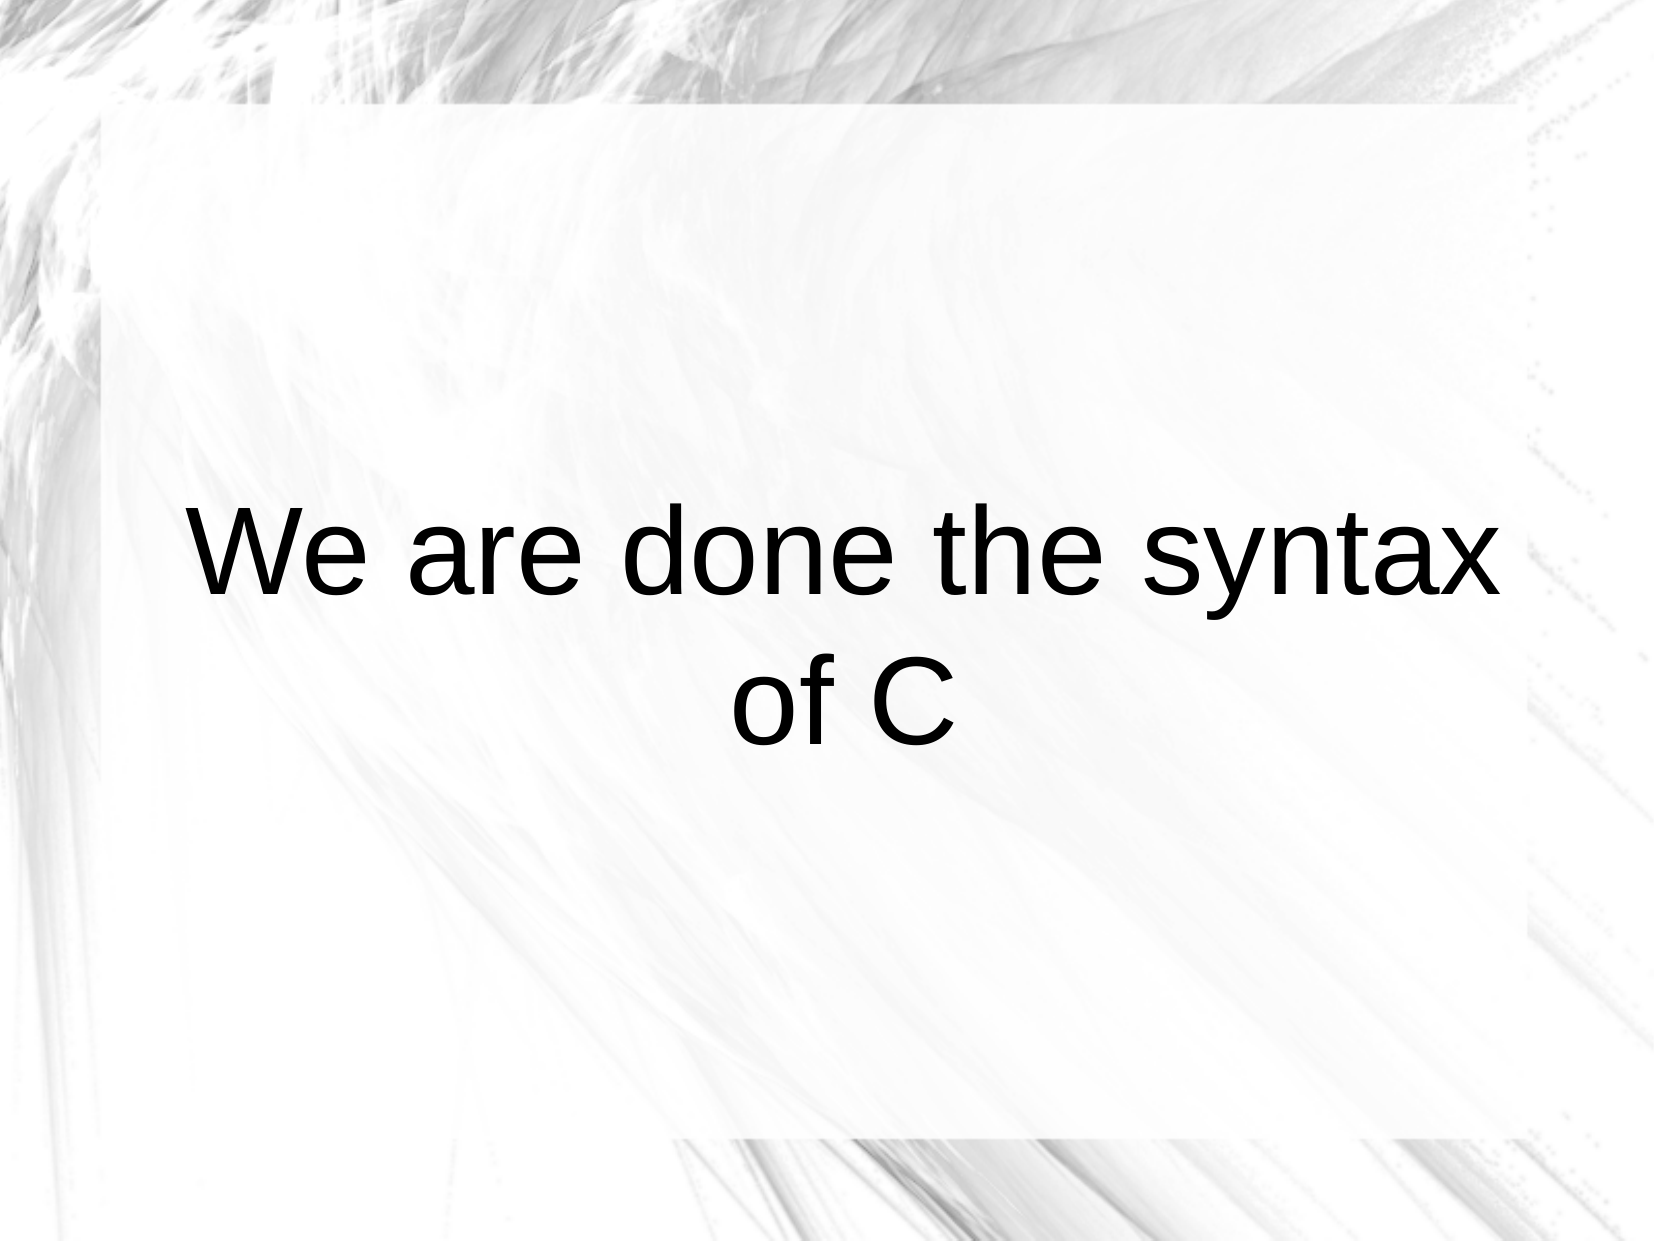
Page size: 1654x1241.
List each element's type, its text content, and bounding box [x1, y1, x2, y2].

picture [0, 0, 1654, 1241]
list We are done the syntax of C [118, 319, 1571, 1109]
